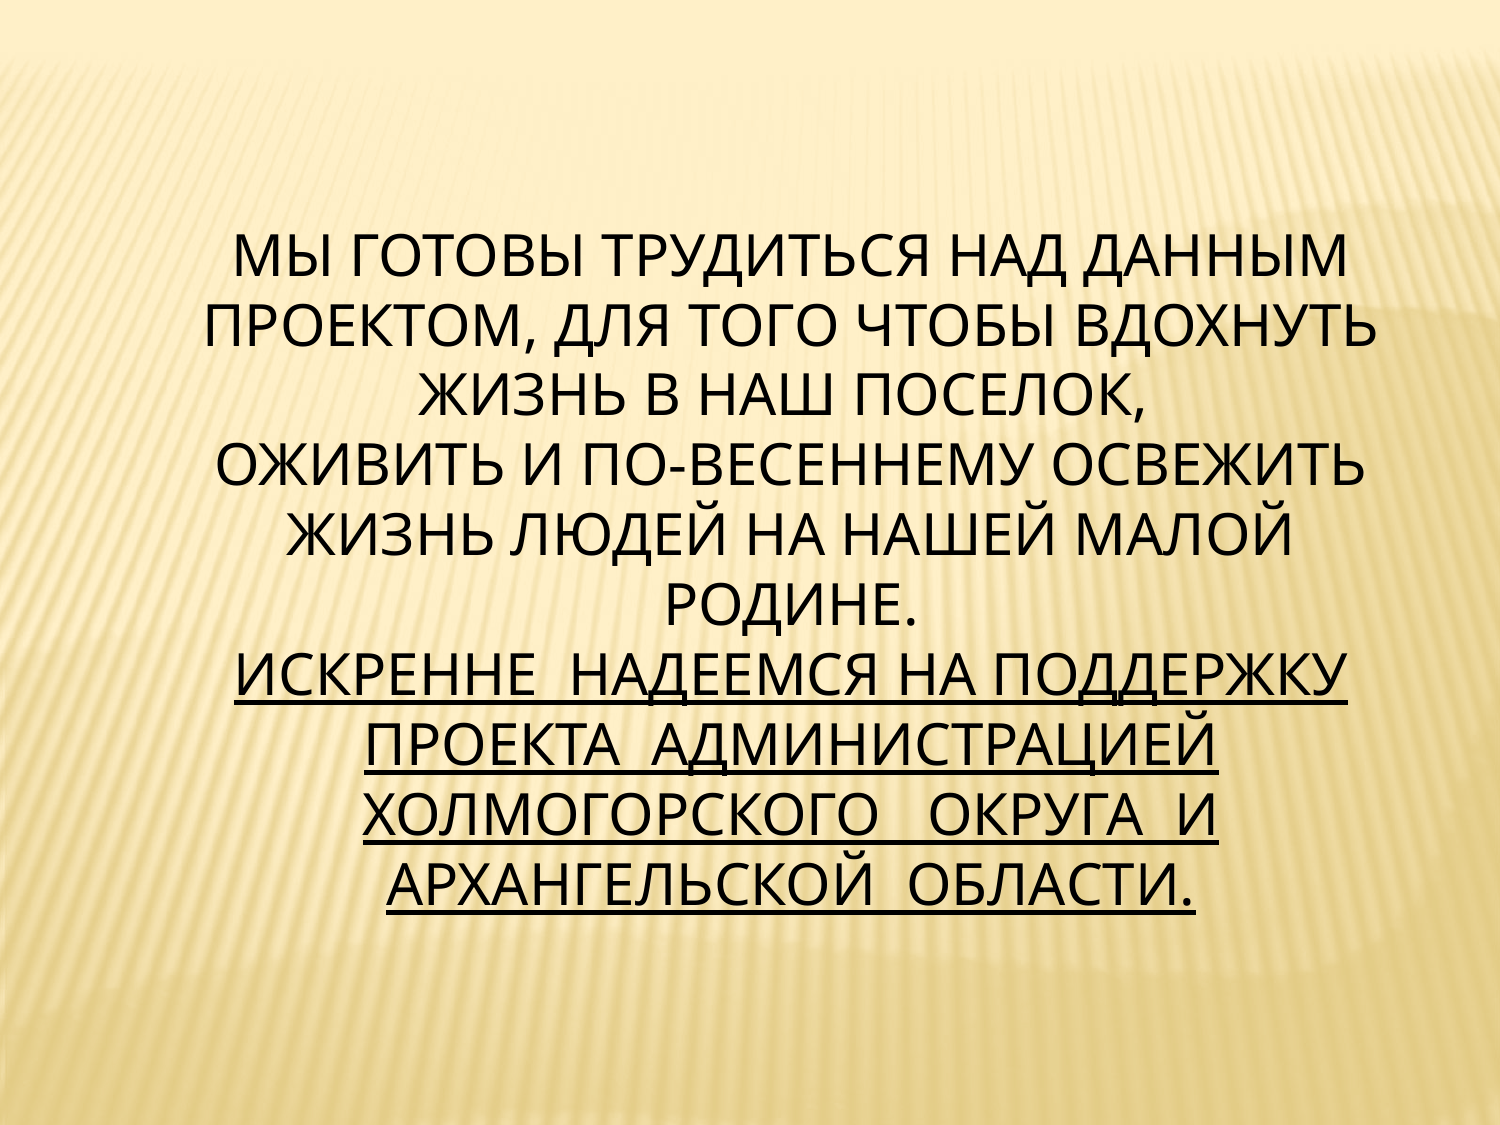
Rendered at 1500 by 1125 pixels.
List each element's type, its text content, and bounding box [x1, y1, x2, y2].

text_box МЫ ГОТОВЫ ТРУДИТЬСЯ НАД ДАННЫМ ПРОЕКТОМ, ДЛЯ ТОГО ЧТОБЫ ВДОХНУТЬ ЖИЗНЬ В НАШ ПОСЕЛОК, ОЖИВИТЬ И ПО-ВЕСЕННЕМУ ОСВЕЖИТЬ ЖИЗНЬ ЛЮДЕЙ НА НАШЕЙ МАЛОЙ РОДИНЕ. ИСКРЕННЕ НАДЕЕМСЯ НА ПОДДЕРЖКУ ПРОЕКТА АДМИНИСТРАЦИЕЙ ХОЛМОГОРСКОГО ОКРУГА И АРХАНГЕЛЬСКОЙ ОБЛАСТИ. [164, 70, 1418, 925]
